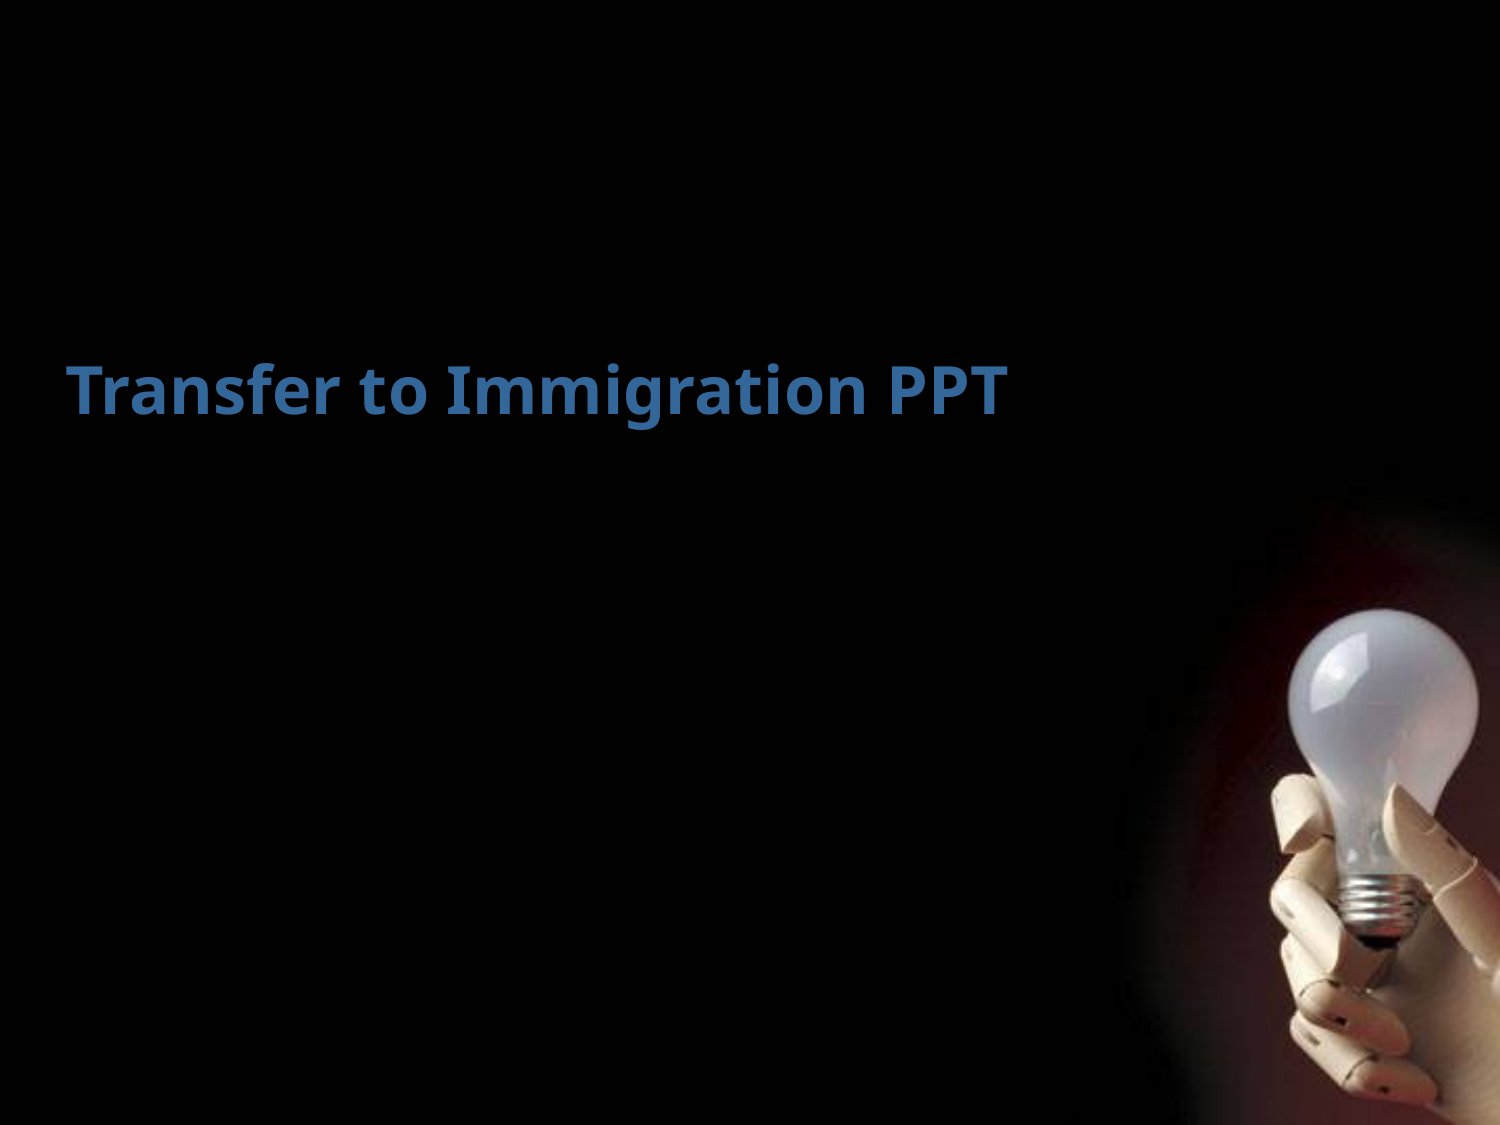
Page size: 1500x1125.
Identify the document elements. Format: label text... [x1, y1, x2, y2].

picture [0, 0, 1500, 1125]
title Transfer to Immigration PPT [50, 287, 1500, 488]
